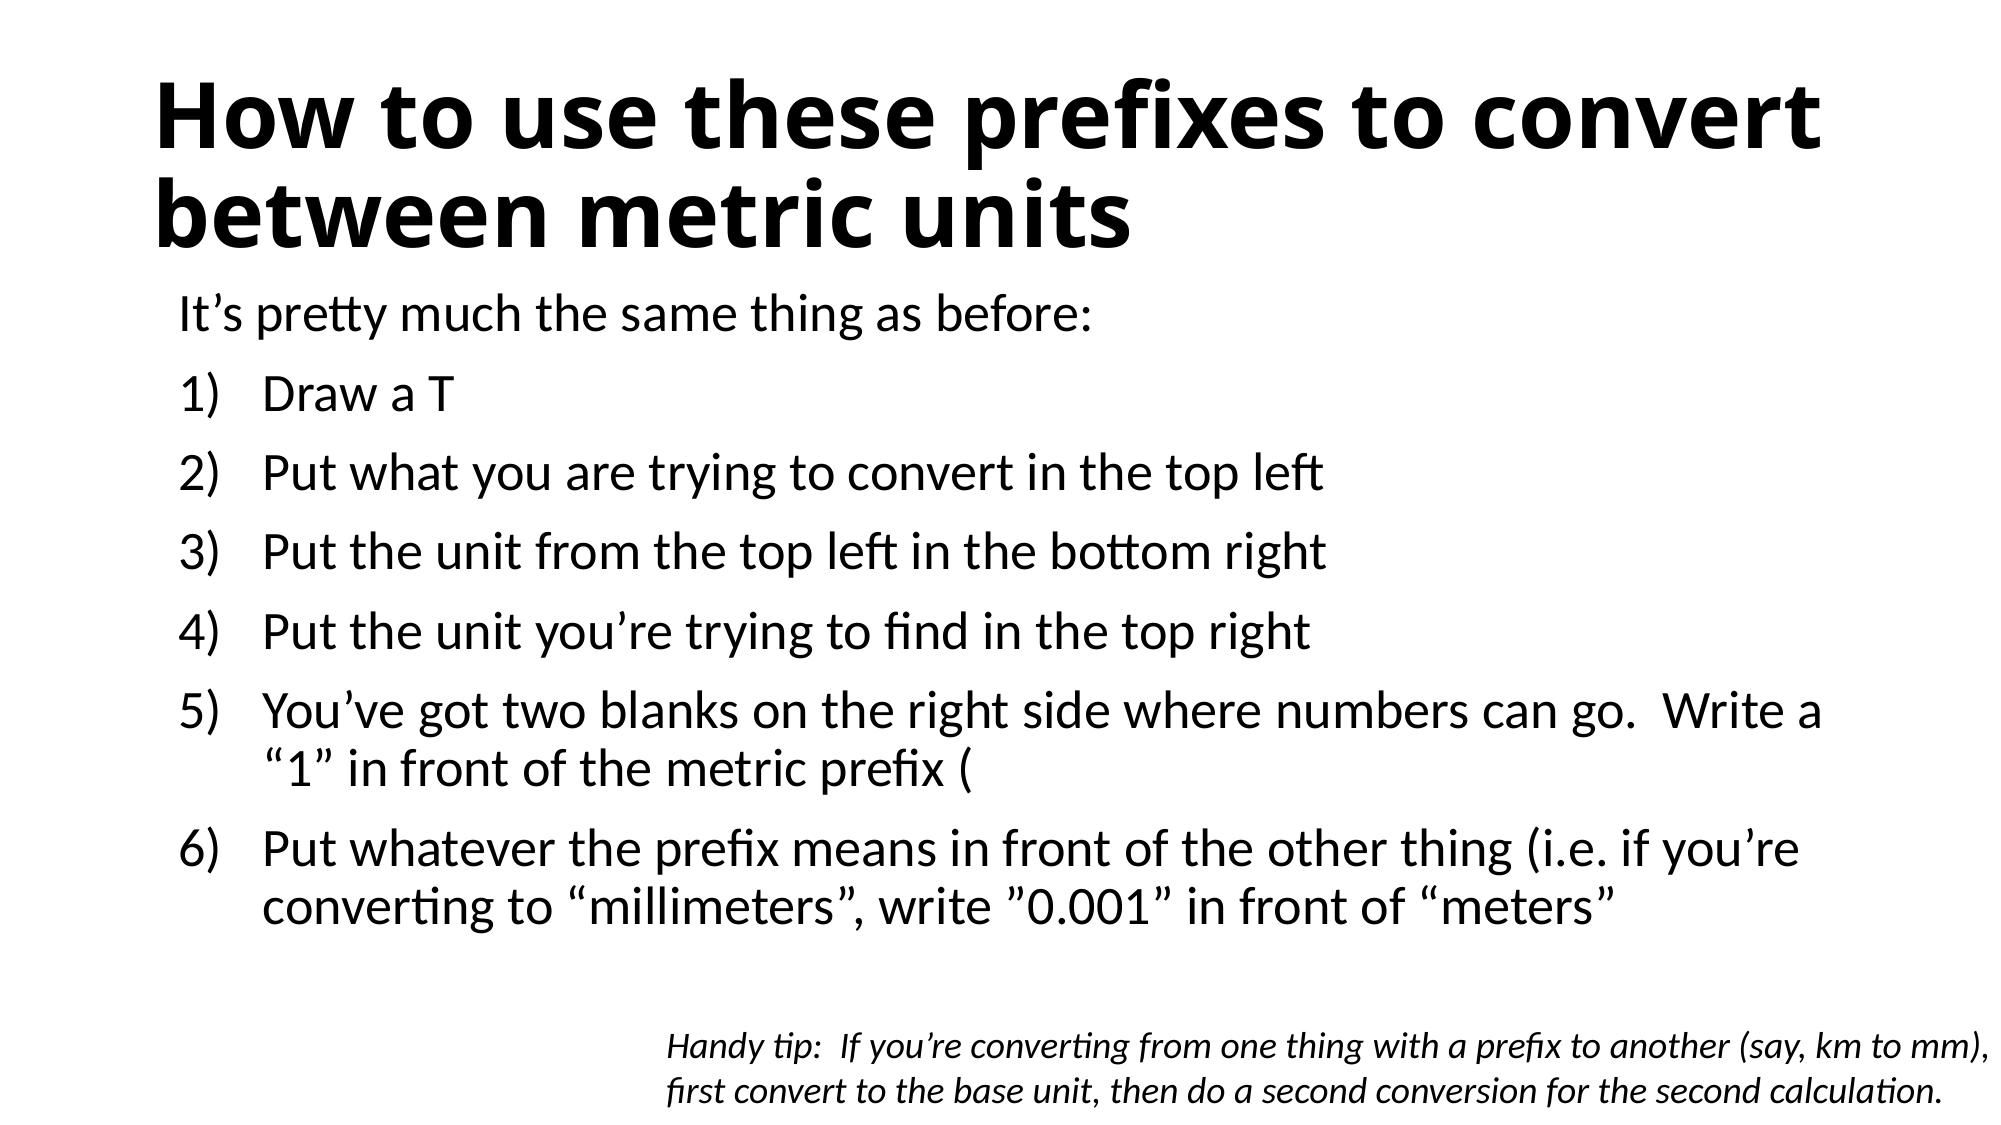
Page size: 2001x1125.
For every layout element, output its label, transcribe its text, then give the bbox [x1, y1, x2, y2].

title How to use these prefixes to convert between metric units [137, 59, 1863, 278]
text_box Handy tip: If you’re converting from one thing with a prefix to another (say, km to mm), first convert to the base unit, then do a second conversion for the second calculation. [651, 1013, 2000, 1118]
